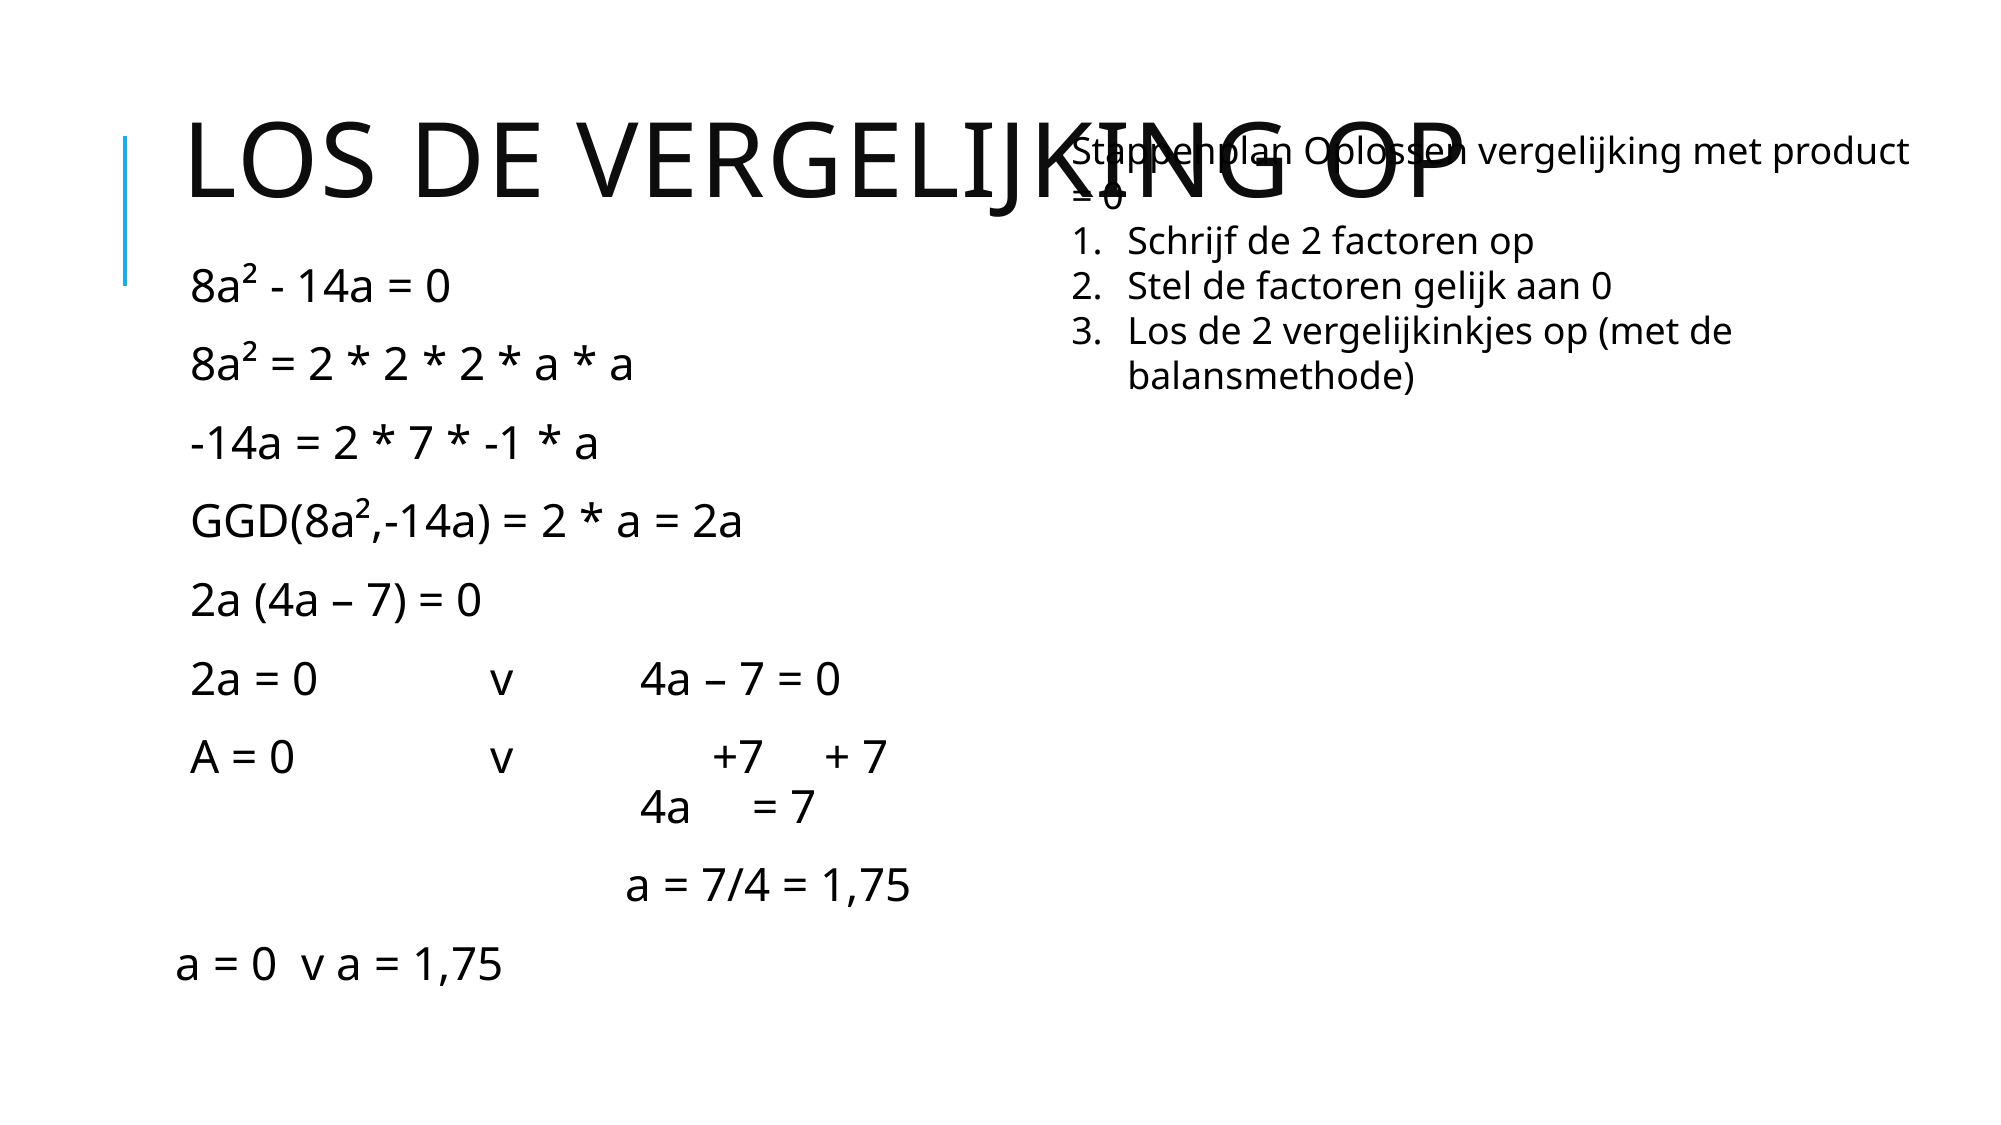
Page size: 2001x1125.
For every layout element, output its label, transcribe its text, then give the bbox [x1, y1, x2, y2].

text_box Stappenplan Oplossen vergelijking met product = 0 Schrijf de 2 factoren op Stel de factoren gelijk aan 0 Los de 2 vergelijkinkjes op (met de balansmethode) [1056, 119, 1944, 450]
list 8a² - 14a = 0 8a² = 2 * 2 * 2 * a * a -14a = 2 * 7 * -1 * a GGD(8a²,-14a) = 2 * a = 2a 2a (4a – 7) = 0 2a = 0 v 4a – 7 = 0 A = 0 v +7 + 7 4a = 7 a = 7/4 = 1,75 a = 0 v a = 1,75 [168, 255, 1763, 1070]
title Los de vergelijking op [168, 96, 1763, 240]
